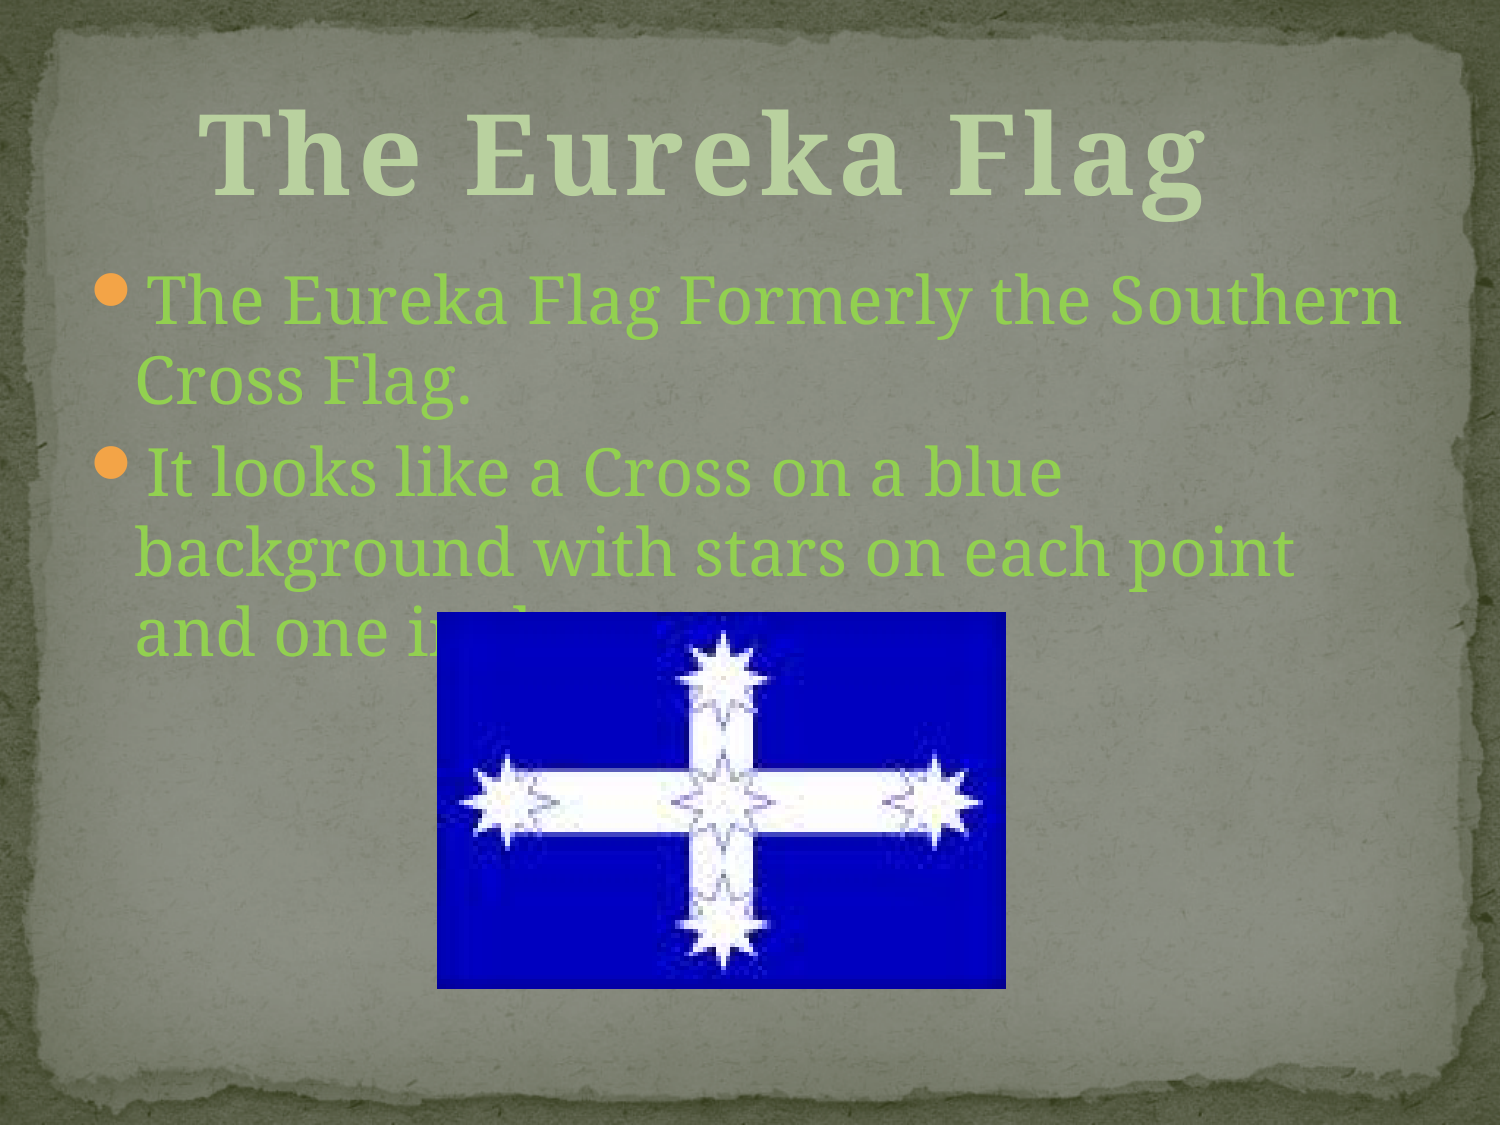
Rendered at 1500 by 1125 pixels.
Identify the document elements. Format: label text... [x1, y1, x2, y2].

picture [437, 612, 1006, 989]
text_box The Eureka Flag [183, 74, 1223, 225]
list The Eureka Flag Formerly the Southern Cross Flag. It looks like a Cross on a blue background with stars on each point and one in the center [75, 249, 1425, 1000]
